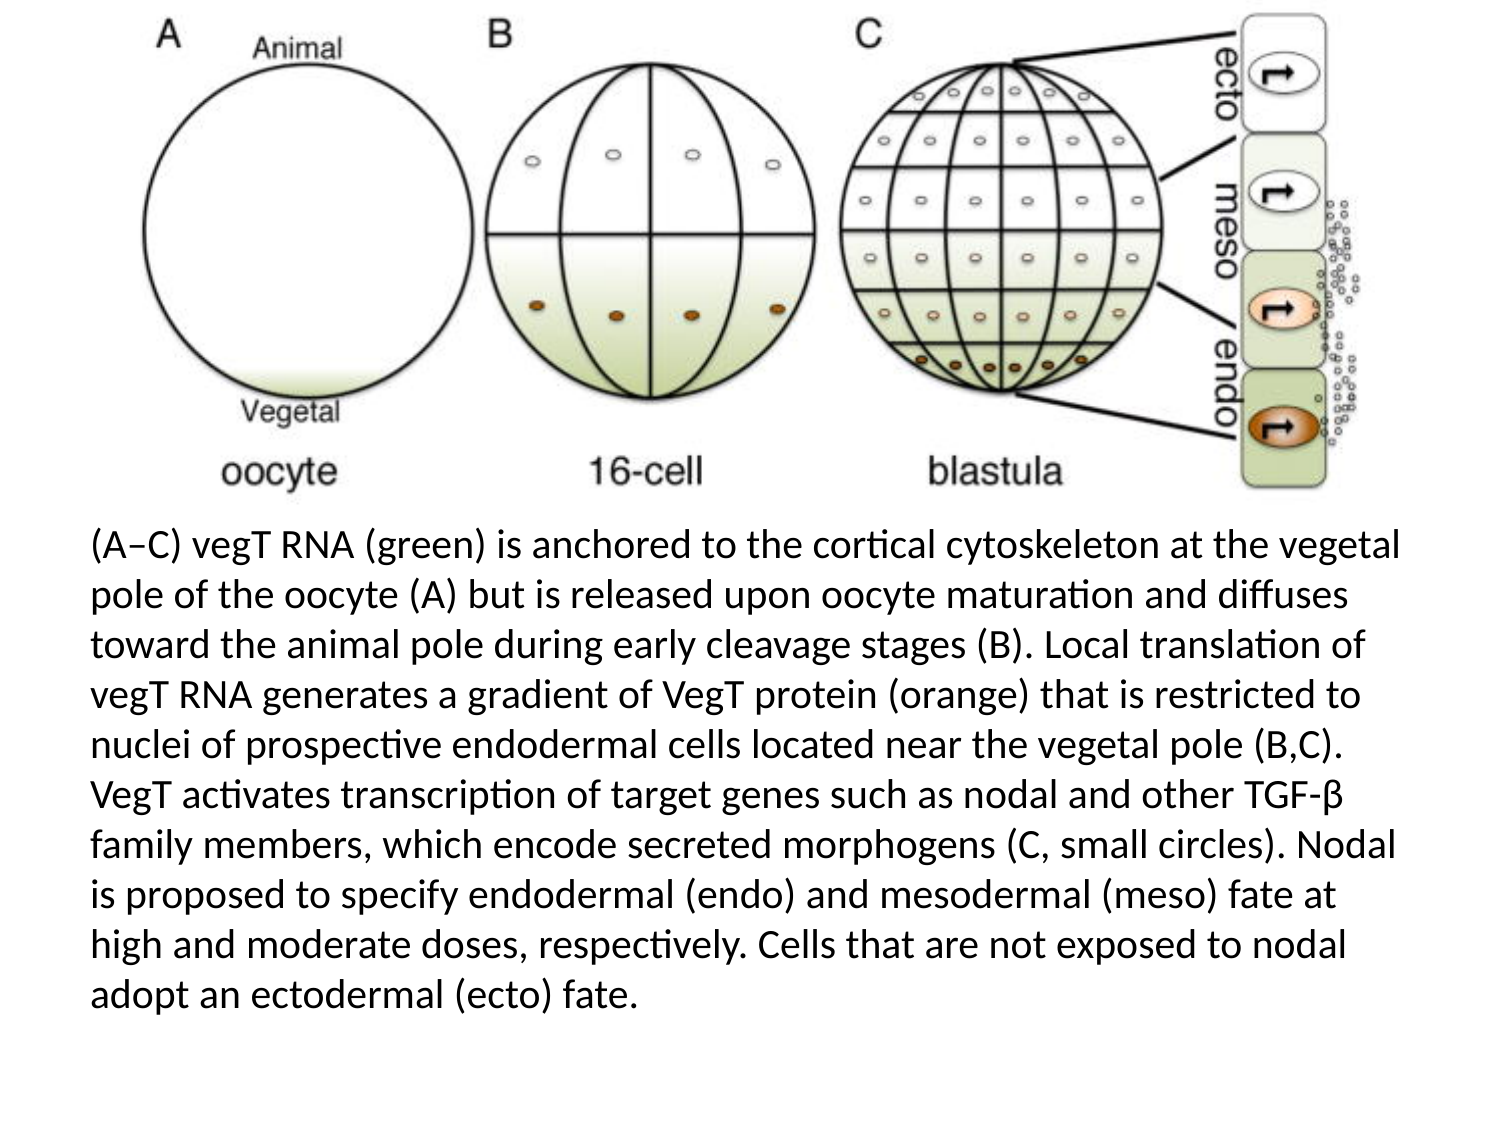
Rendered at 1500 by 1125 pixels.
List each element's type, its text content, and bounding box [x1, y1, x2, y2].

list (A–C) vegT RNA (green) is anchored to the cortical cytoskeleton at the vegetal pole of the oocyte (A) but is released upon oocyte maturation and diffuses toward the animal pole during early cleavage stages (B). Local translation of vegT RNA generates a gradient of VegT protein (orange) that is restricted to nuclei of prospective endodermal cells located near the vegetal pole (B,C). VegT activates transcription of target genes such as nodal and other TGF-β family members, which encode secreted morphogens (C, small circles). Nodal is proposed to specify endodermal (endo) and mesodermal (meso) fate at high and moderate doses, respectively. Cells that are not exposed to nodal adopt an ectodermal (ecto) fate. [75, 508, 1425, 1088]
picture [124, 0, 1376, 510]
